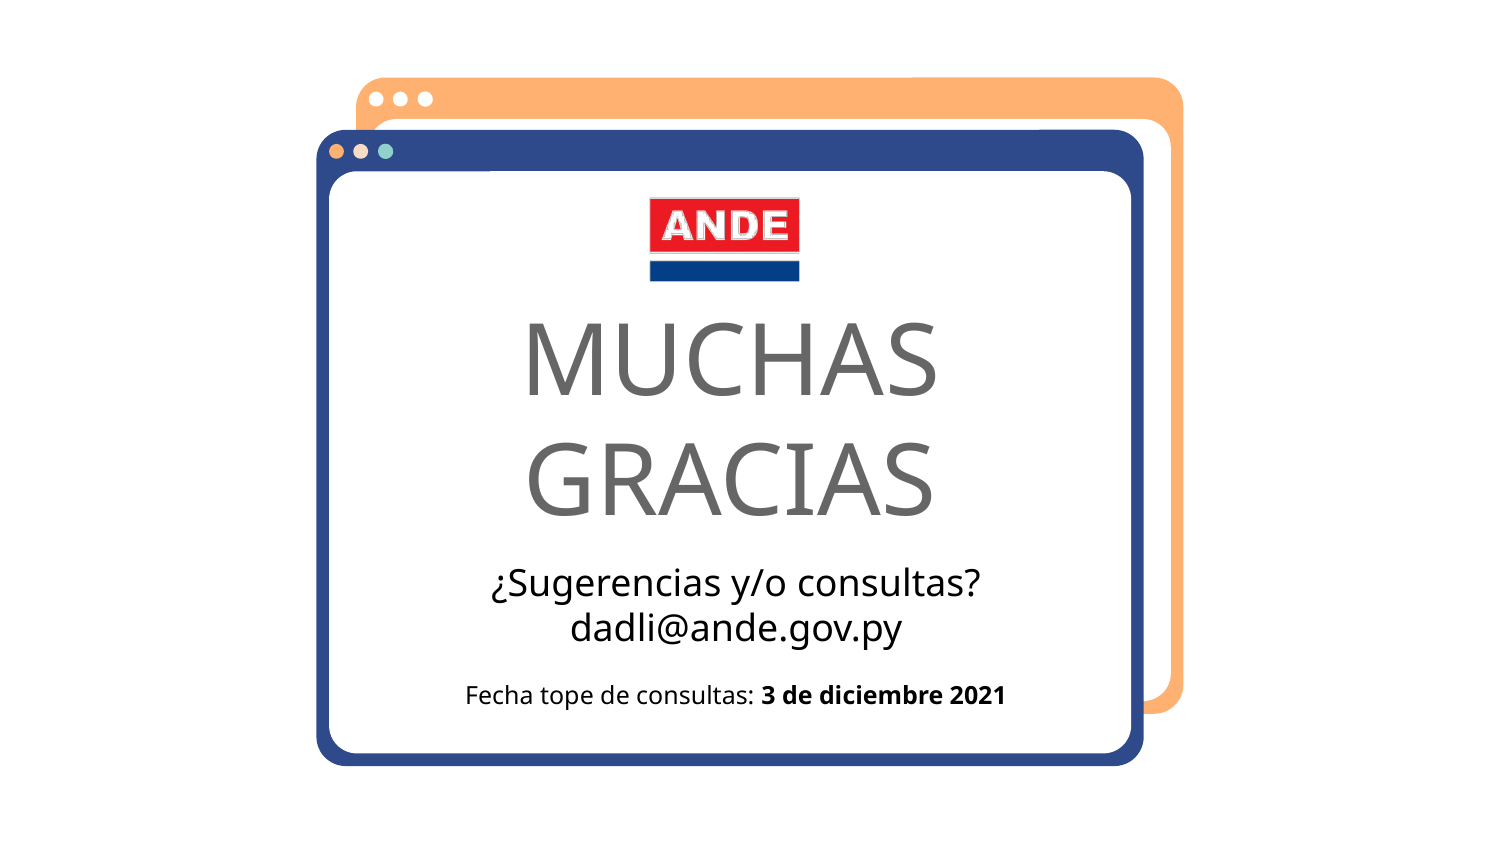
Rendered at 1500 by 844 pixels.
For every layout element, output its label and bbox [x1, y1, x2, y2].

picture [648, 197, 801, 283]
text_box [316, 129, 1144, 767]
text_box [355, 77, 1184, 715]
